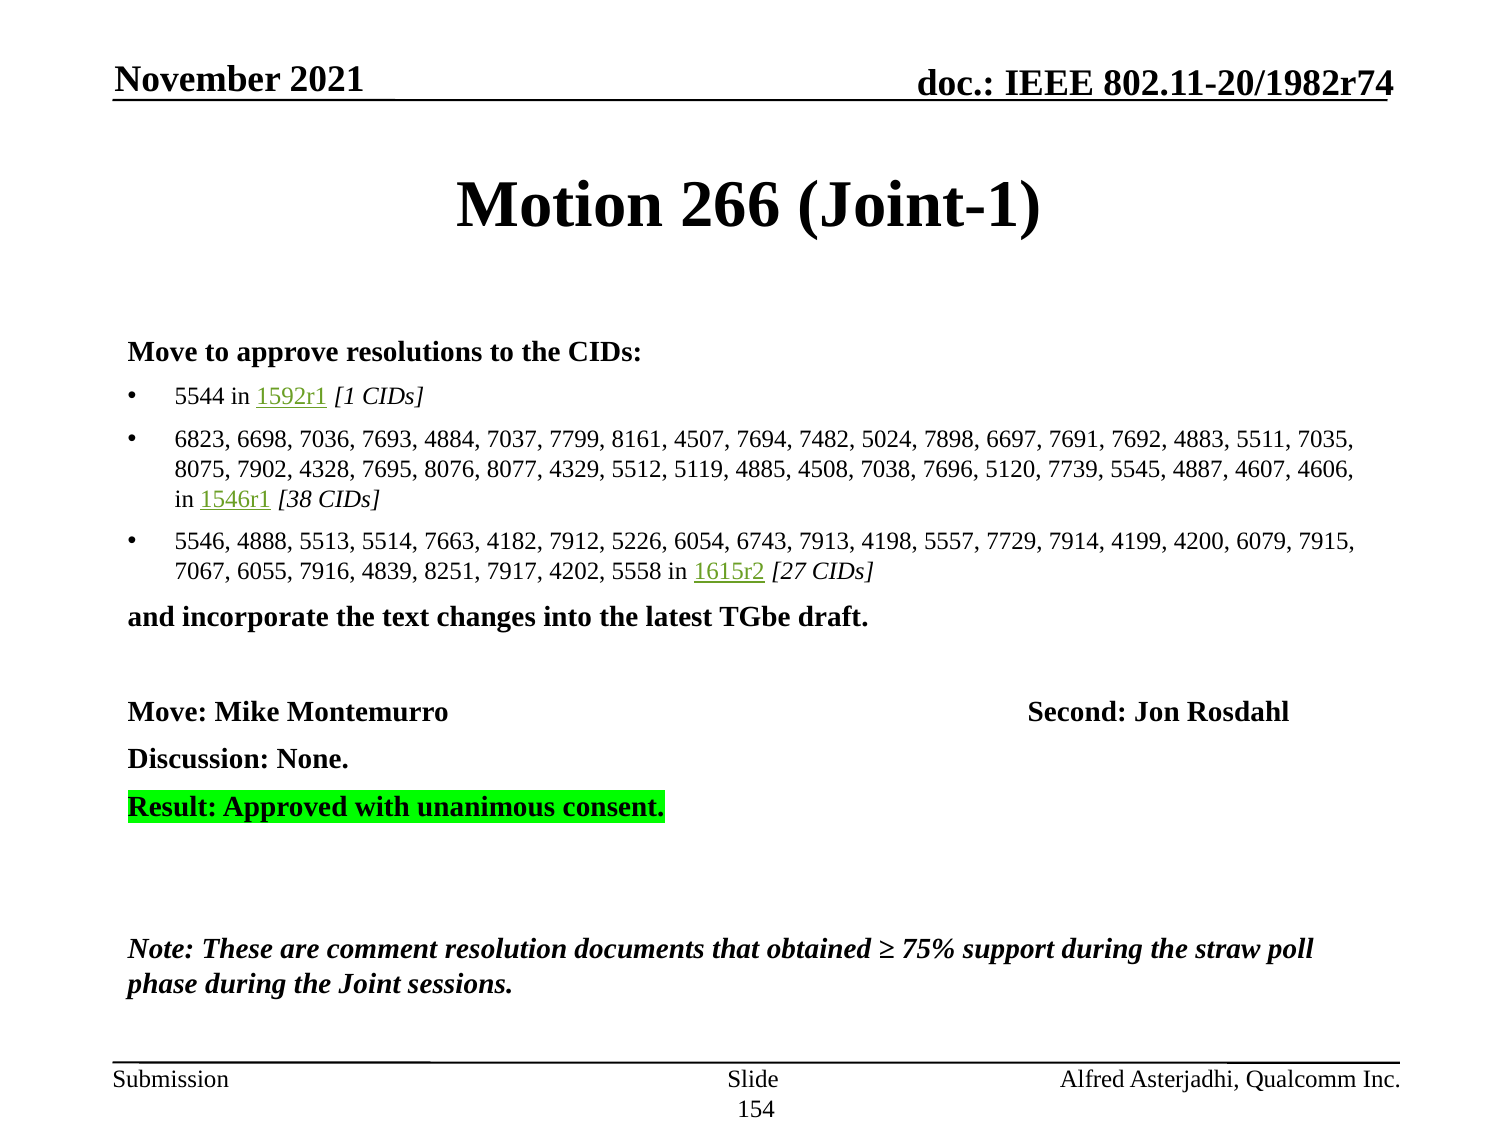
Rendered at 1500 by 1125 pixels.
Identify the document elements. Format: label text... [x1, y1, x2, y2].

title Motion 266 (Joint-1) [112, 112, 1388, 288]
slide_number Slide 154 [712, 1061, 800, 1123]
footer Alfred Asterjadhi, Qualcomm Inc. [878, 1061, 1402, 1093]
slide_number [114, 54, 423, 100]
list Move to approve resolutions to the CIDs: 5544 in 1592r1 [1 CIDs] 6823, 6698, 7036, 7693, 4884, 7037, 7799, 8161, 4507, 7694, 7482, 5024, 7898, 6697, 7691, 7692, 4883, 5511, 7035, 8075, 7902, 4328, 7695, 8076, 8077, 4329, 5512, 5119, 4885, 4508, 7038, 7696, 5120, 7739, 5545, 4887, 4607, 4606, in 1546r1 [38 CIDs] 5546, 4888, 5513, 5514, 7663, 4182, 7912, 5226, 6054, 6743, 7913, 4198, 5557, 7729, 7914, 4199, 4200, 6079, 7915, 7067, 6055, 7916, 4839, 8251, 7917, 4202, 5558 in 1615r2 [27 CIDs] and incorporate the text changes into the latest TGbe draft. Move: Mike Montemurro Second: Jon Rosdahl Discussion: None. Result: Approved with unanimous consent. Note: These are comment resolution documents that obtained ≥ 75% support during the straw poll phase during the Joint sessions. [112, 324, 1388, 1063]
